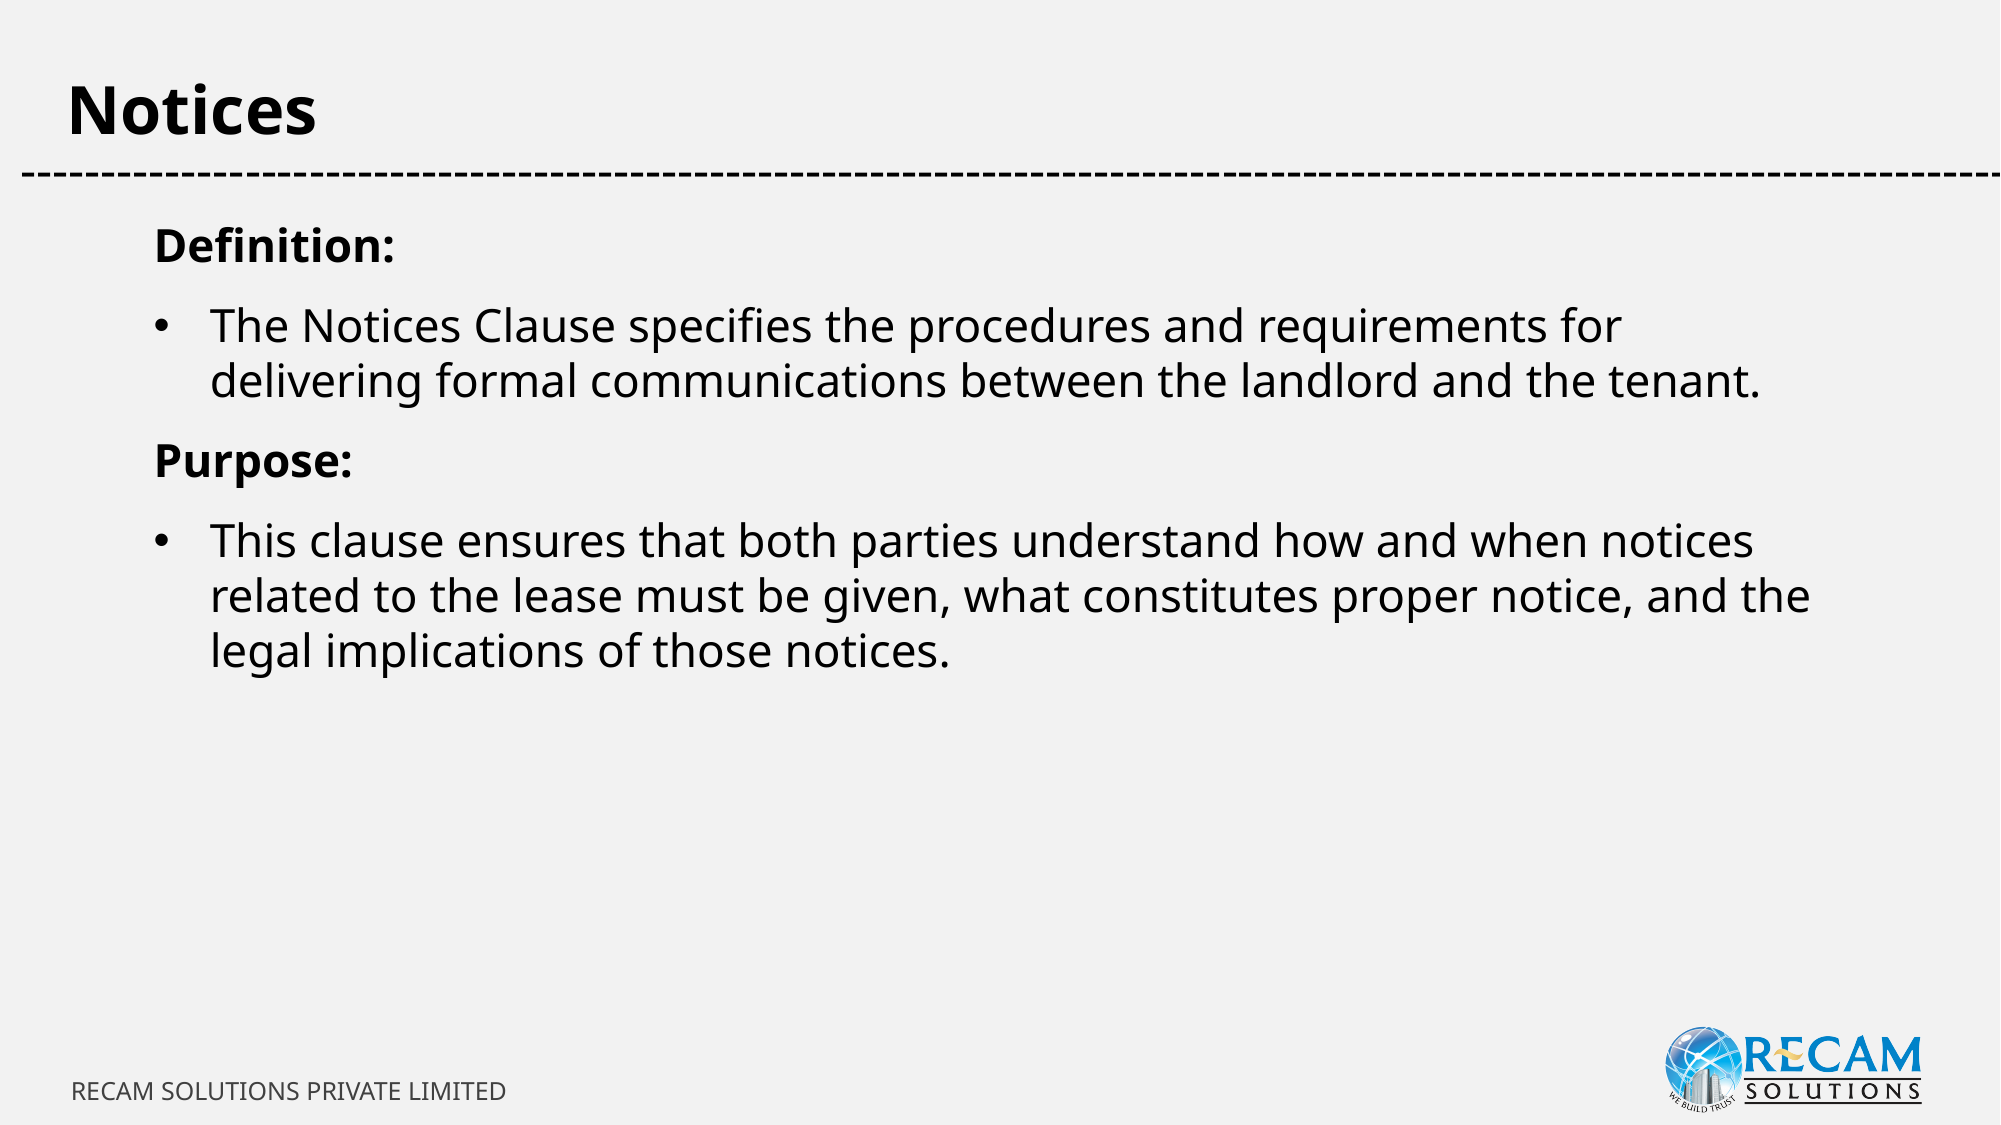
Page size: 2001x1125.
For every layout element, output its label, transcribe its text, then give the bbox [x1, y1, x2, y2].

text_box ----------------------------------------------------------------------------------------------------------------------------- [6, 131, 2000, 207]
text_box Notices [51, 60, 1979, 131]
text_box Definition: The Notices Clause specifies the procedures and requirements for delivering formal communications between the landlord and the tenant. Purpose: This clause ensures that both parties understand how and when notices related to the lease must be given, what constitutes proper notice, and the legal implications of those notices. [138, 209, 1842, 685]
picture [1652, 1014, 1935, 1125]
footer RECAM SOLUTIONS PRIVATE LIMITED [70, 1073, 971, 1107]
